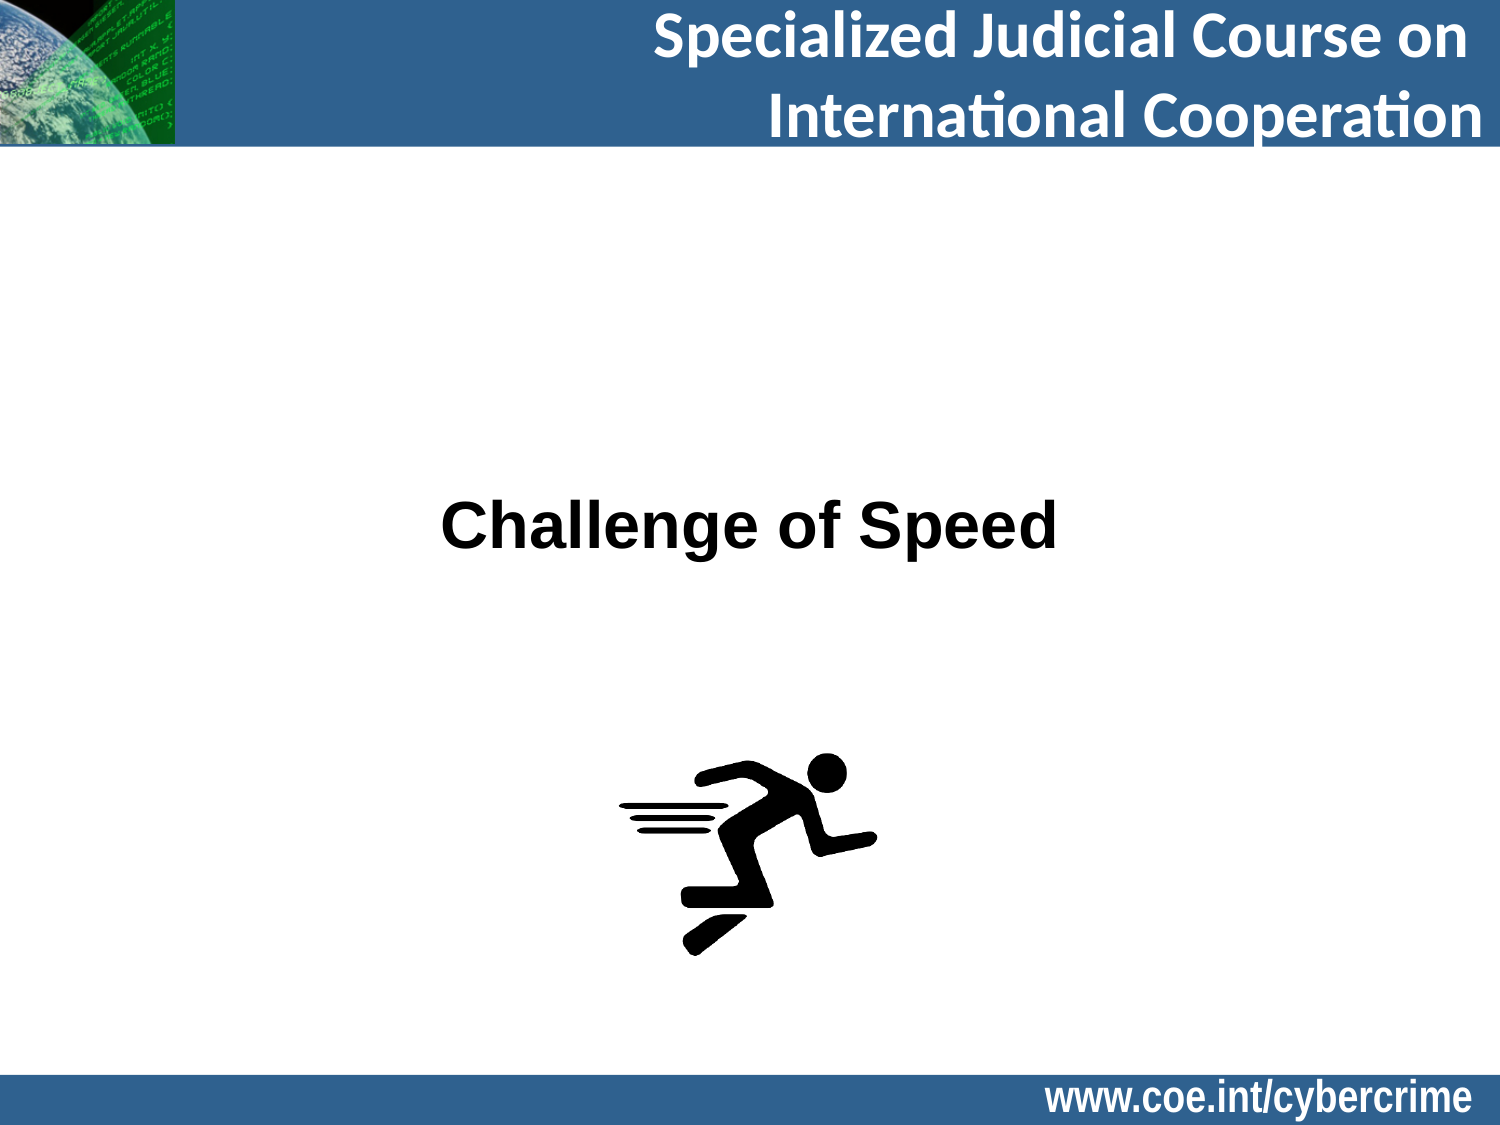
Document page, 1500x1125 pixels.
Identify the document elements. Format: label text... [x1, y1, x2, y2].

text_box www.coe.int/cybercrime [1030, 1059, 1500, 1125]
picture [594, 699, 905, 1010]
picture [0, 0, 175, 144]
text_box Challenge of Speed [50, 425, 1450, 569]
text_box [0, 1073, 1030, 1125]
text_box Specialized Judicial Course on International Cooperation [177, 0, 1500, 149]
